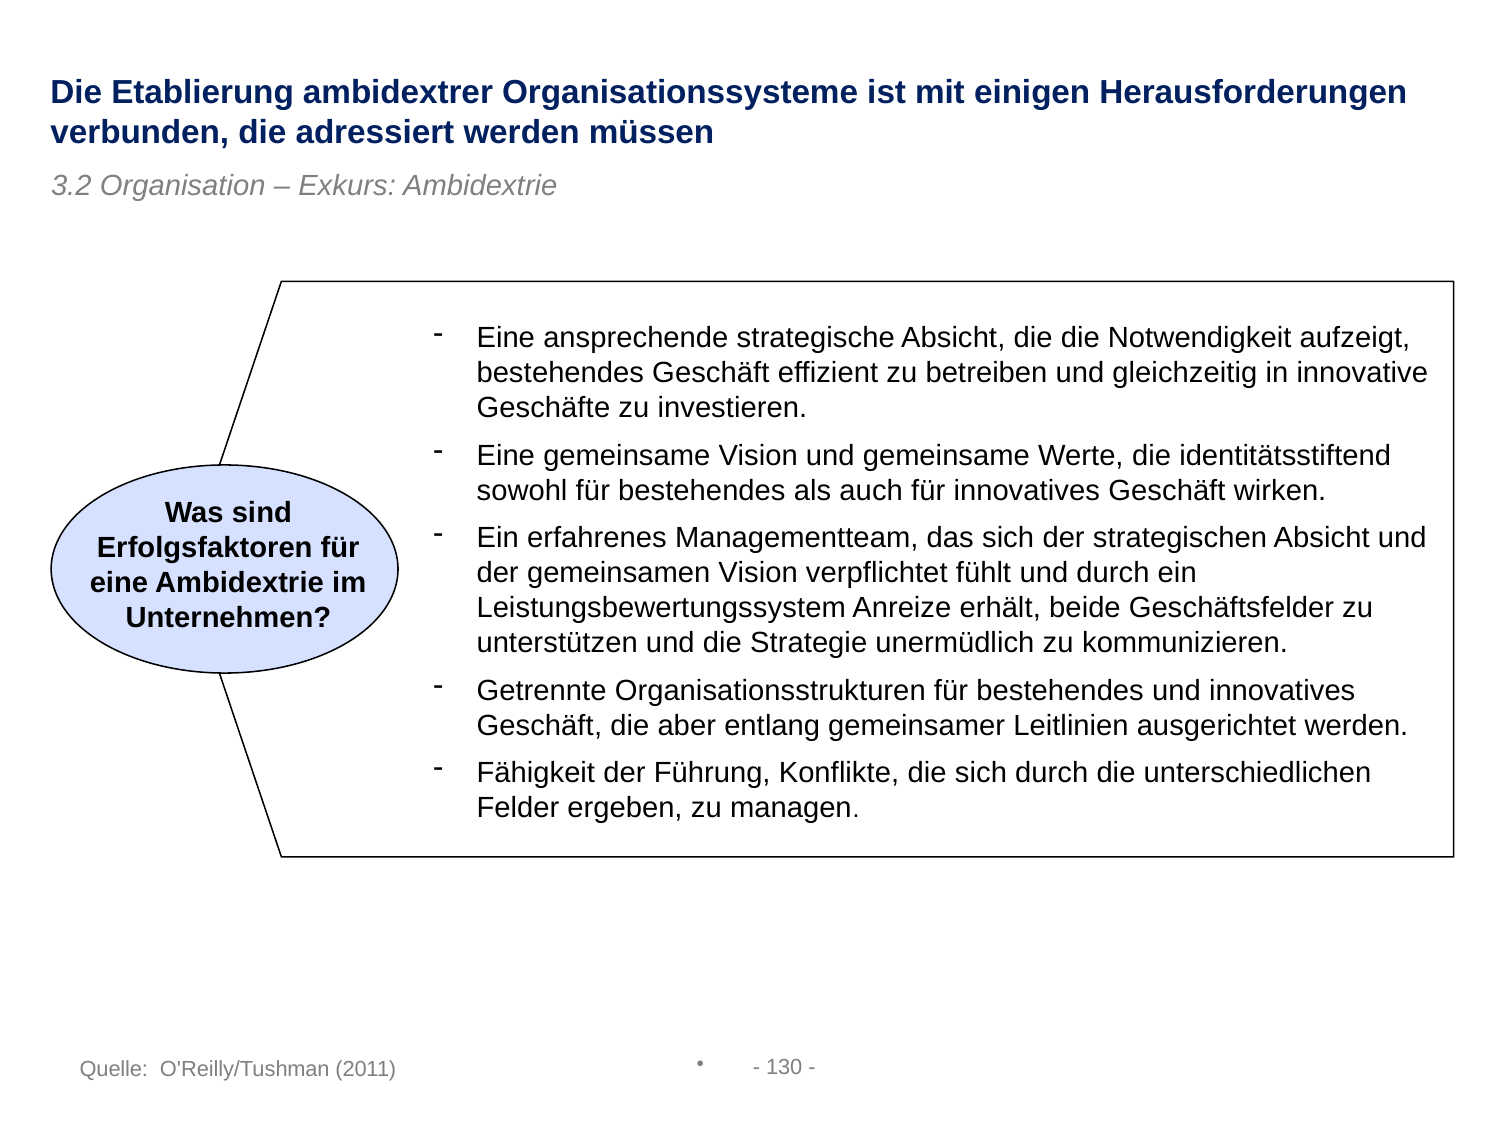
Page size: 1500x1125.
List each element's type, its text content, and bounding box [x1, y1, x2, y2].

text_box 3.2 Organisation – Exkurs: Ambidextrie [36, 159, 574, 209]
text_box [50, 464, 399, 674]
text_box Die Etablierung ambidextrer Organisationssysteme ist mit einigen Herausforderungen verbunden, die adressiert werden müssen [35, 63, 1433, 158]
text_box Eine ansprechende strategische Absicht, die die Notwendigkeit aufzeigt, bestehendes Geschäft effizient zu betreiben und gleichzeitig in innovative Geschäfte zu investieren. Eine gemeinsame Vision und gemeinsame Werte, die identitätsstiftend sowohl für bestehendes als auch für innovatives Geschäft wirken. Ein erfahrenes Managementteam, das sich der strategischen Absicht und der gemeinsamen Vision verpflichtet fühlt und durch ein Leistungsbewertungssystem Anreize erhält, beide Geschäftsfelder zu unterstützen und die Strategie unermüdlich zu kommunizieren. Getrennte Organisationsstrukturen für bestehendes und innovatives Geschäft, die aber entlang gemeinsamer Leitlinien ausgerichtet werden. Fähigkeit der Führung, Konflikte, die sich durch die unterschiedlichen Felder ergeben, zu managen. [418, 311, 1454, 831]
slide_number - 130 - [599, 1045, 913, 1093]
text_box Quelle: O'Reilly/Tushman (2011) [64, 1046, 418, 1088]
text_box [220, 281, 1454, 857]
